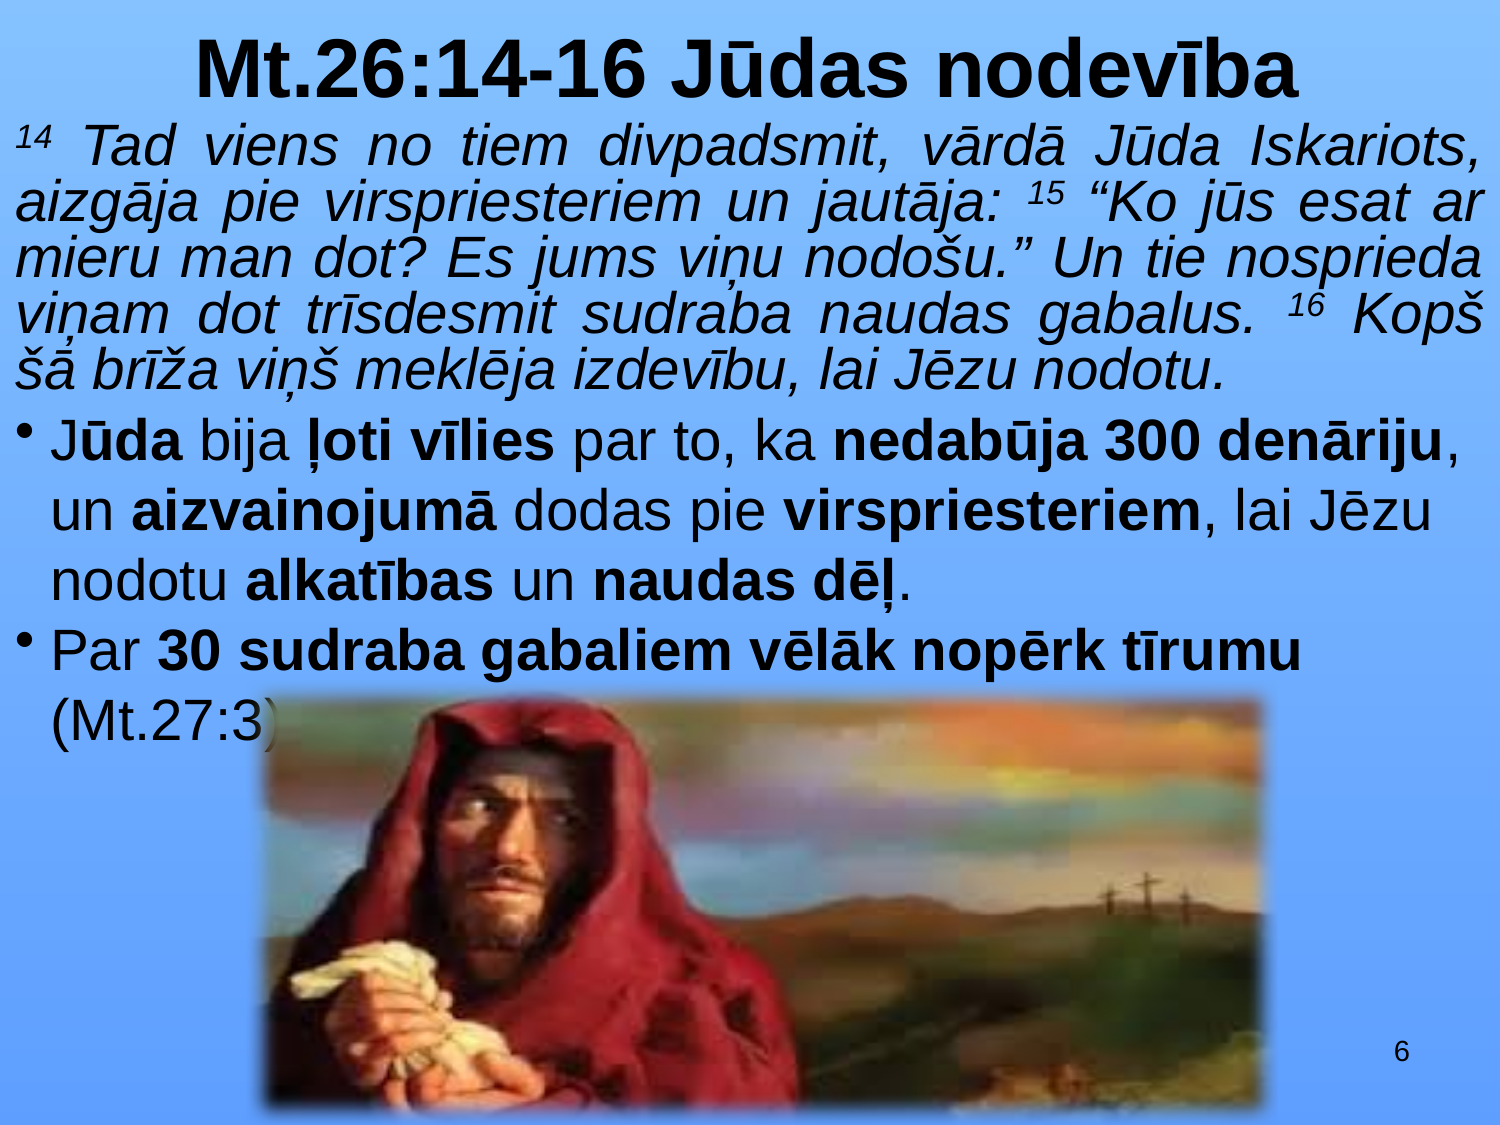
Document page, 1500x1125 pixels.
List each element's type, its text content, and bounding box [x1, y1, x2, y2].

text_box Jūda bija ļoti vīlies par to, ka nedabūja 300 denāriju, un aizvainojumā dodas pie virspriesteriem, lai Jēzu nodotu alkatības un naudas dēļ. Par 30 sudraba gabaliem vēlāk nopērk tīrumu (Mt.27:3) [0, 394, 1500, 760]
title Mt.26:14-16 Jūdas nodevība [29, 0, 1466, 153]
picture [245, 680, 1278, 1125]
list 14 Tad viens no tiem divpadsmit, vārdā Jūda Iskariots, aizgāja pie virspriesteriem un jautāja: 15 “Ko jūs esat ar mieru man dot? Es jums viņu nodošu.” Un tie nosprieda viņam dot trīsdesmit sudraba naudas gabalus. 16 Kopš šā brīža viņš meklēja izdevību, lai Jēzu nodotu. [0, 113, 1500, 291]
slide_number 6 [1283, 1024, 1426, 1103]
